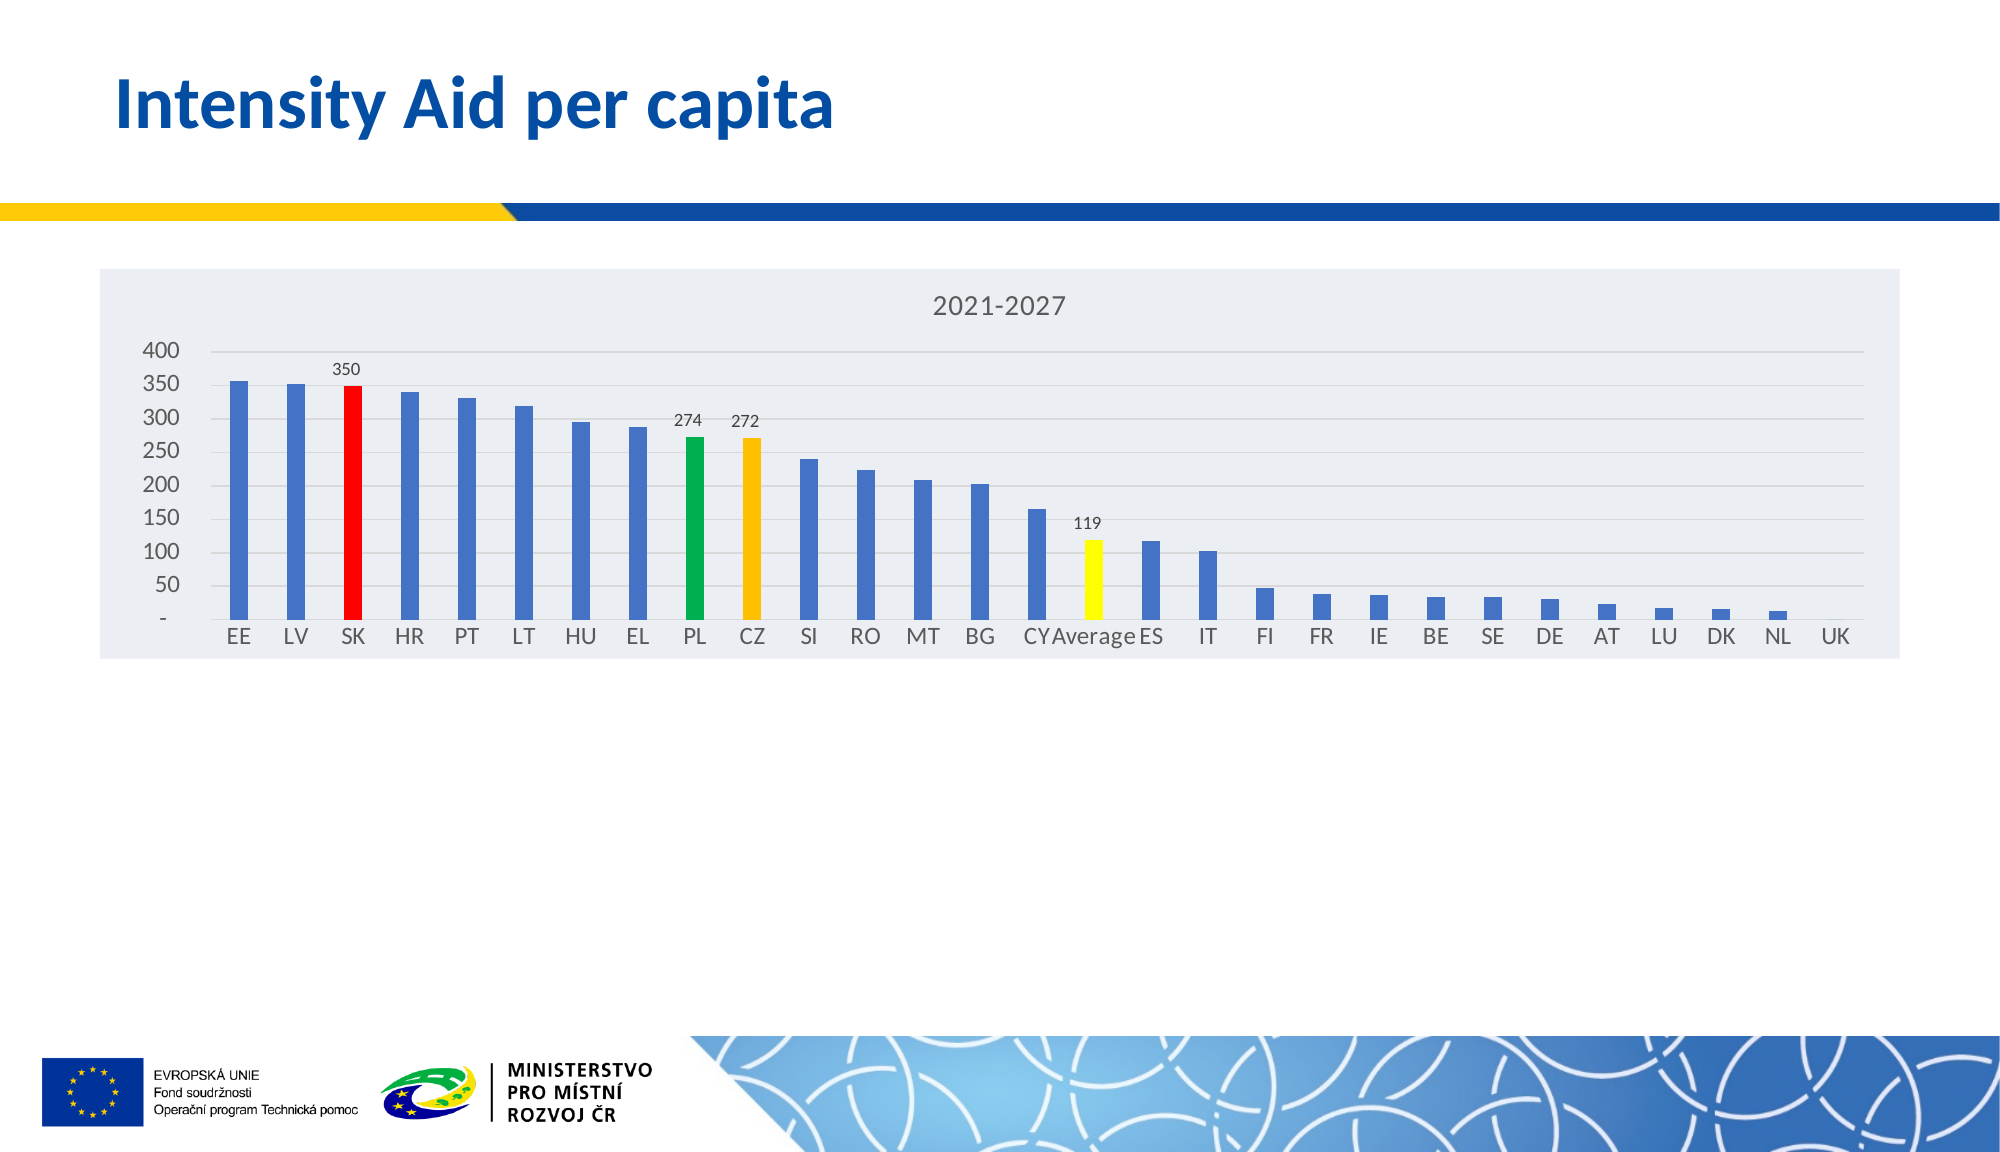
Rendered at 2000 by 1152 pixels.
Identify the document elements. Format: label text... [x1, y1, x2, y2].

picture [0, 203, 2000, 221]
picture [19, 1035, 674, 1149]
picture [680, 1036, 2000, 1152]
chart [99, 268, 1900, 659]
title Intensity Aid per capita [99, 46, 1900, 198]
